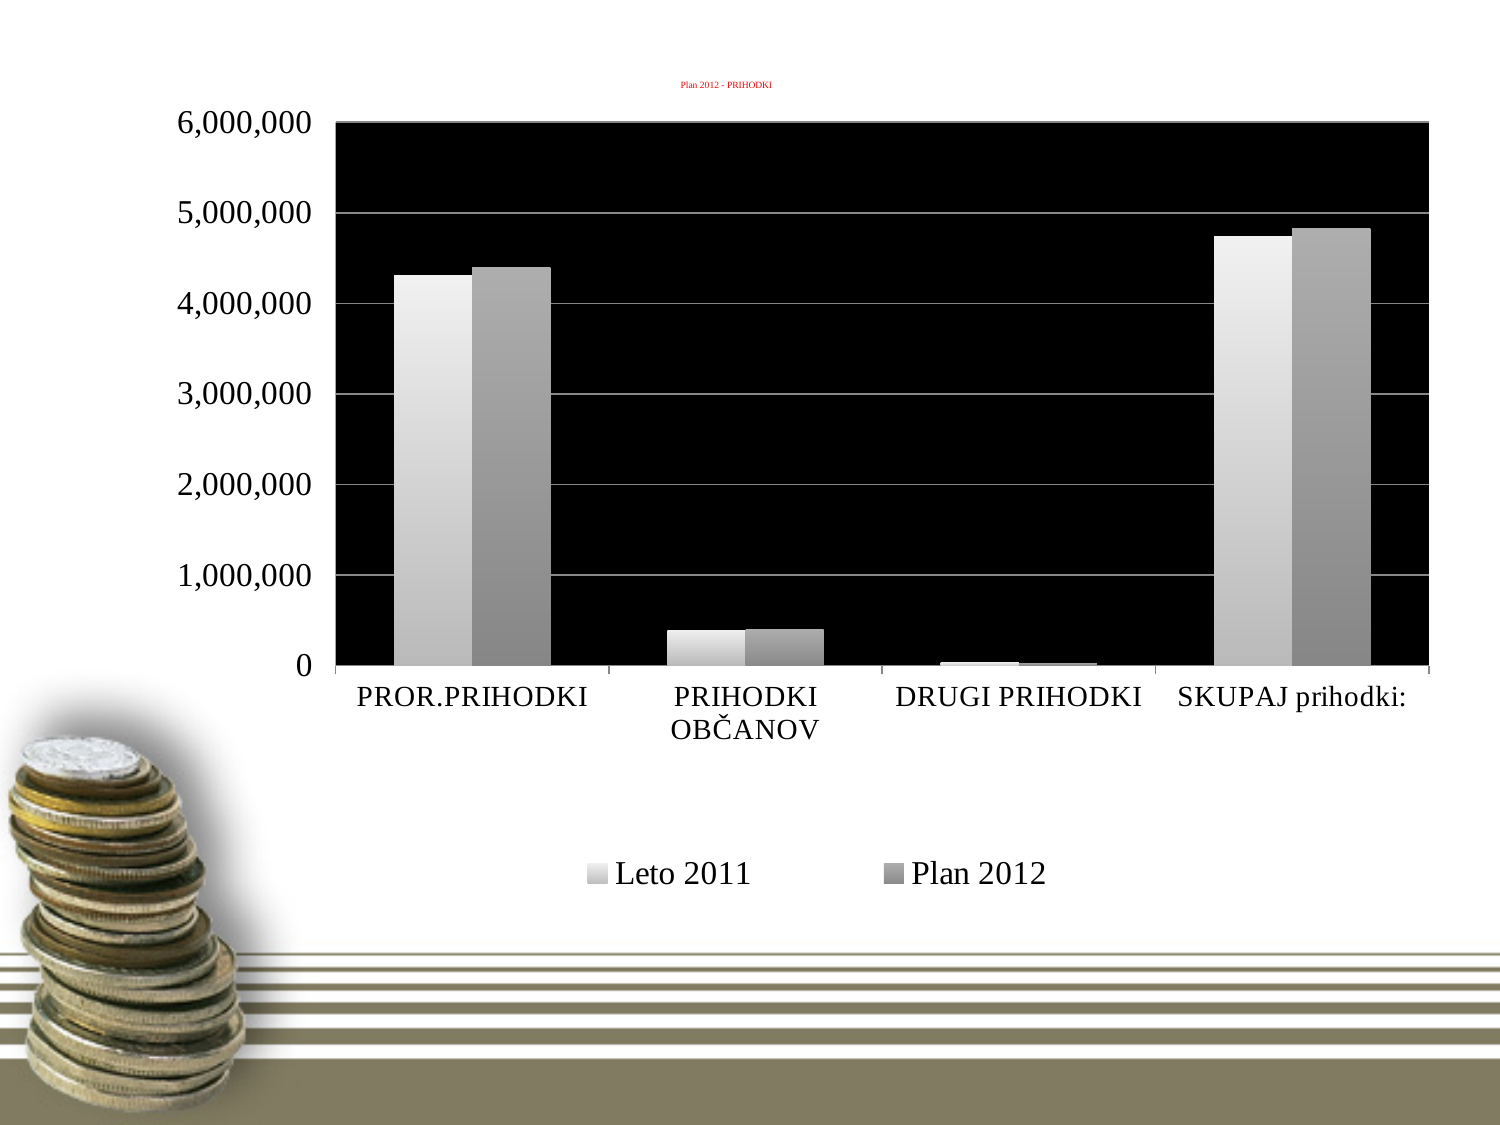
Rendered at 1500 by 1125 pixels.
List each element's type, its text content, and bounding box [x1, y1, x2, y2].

title Plan 2012 - PRIHODKI [175, 58, 1278, 92]
chart [34, 93, 1430, 1044]
picture [0, 0, 1500, 1125]
